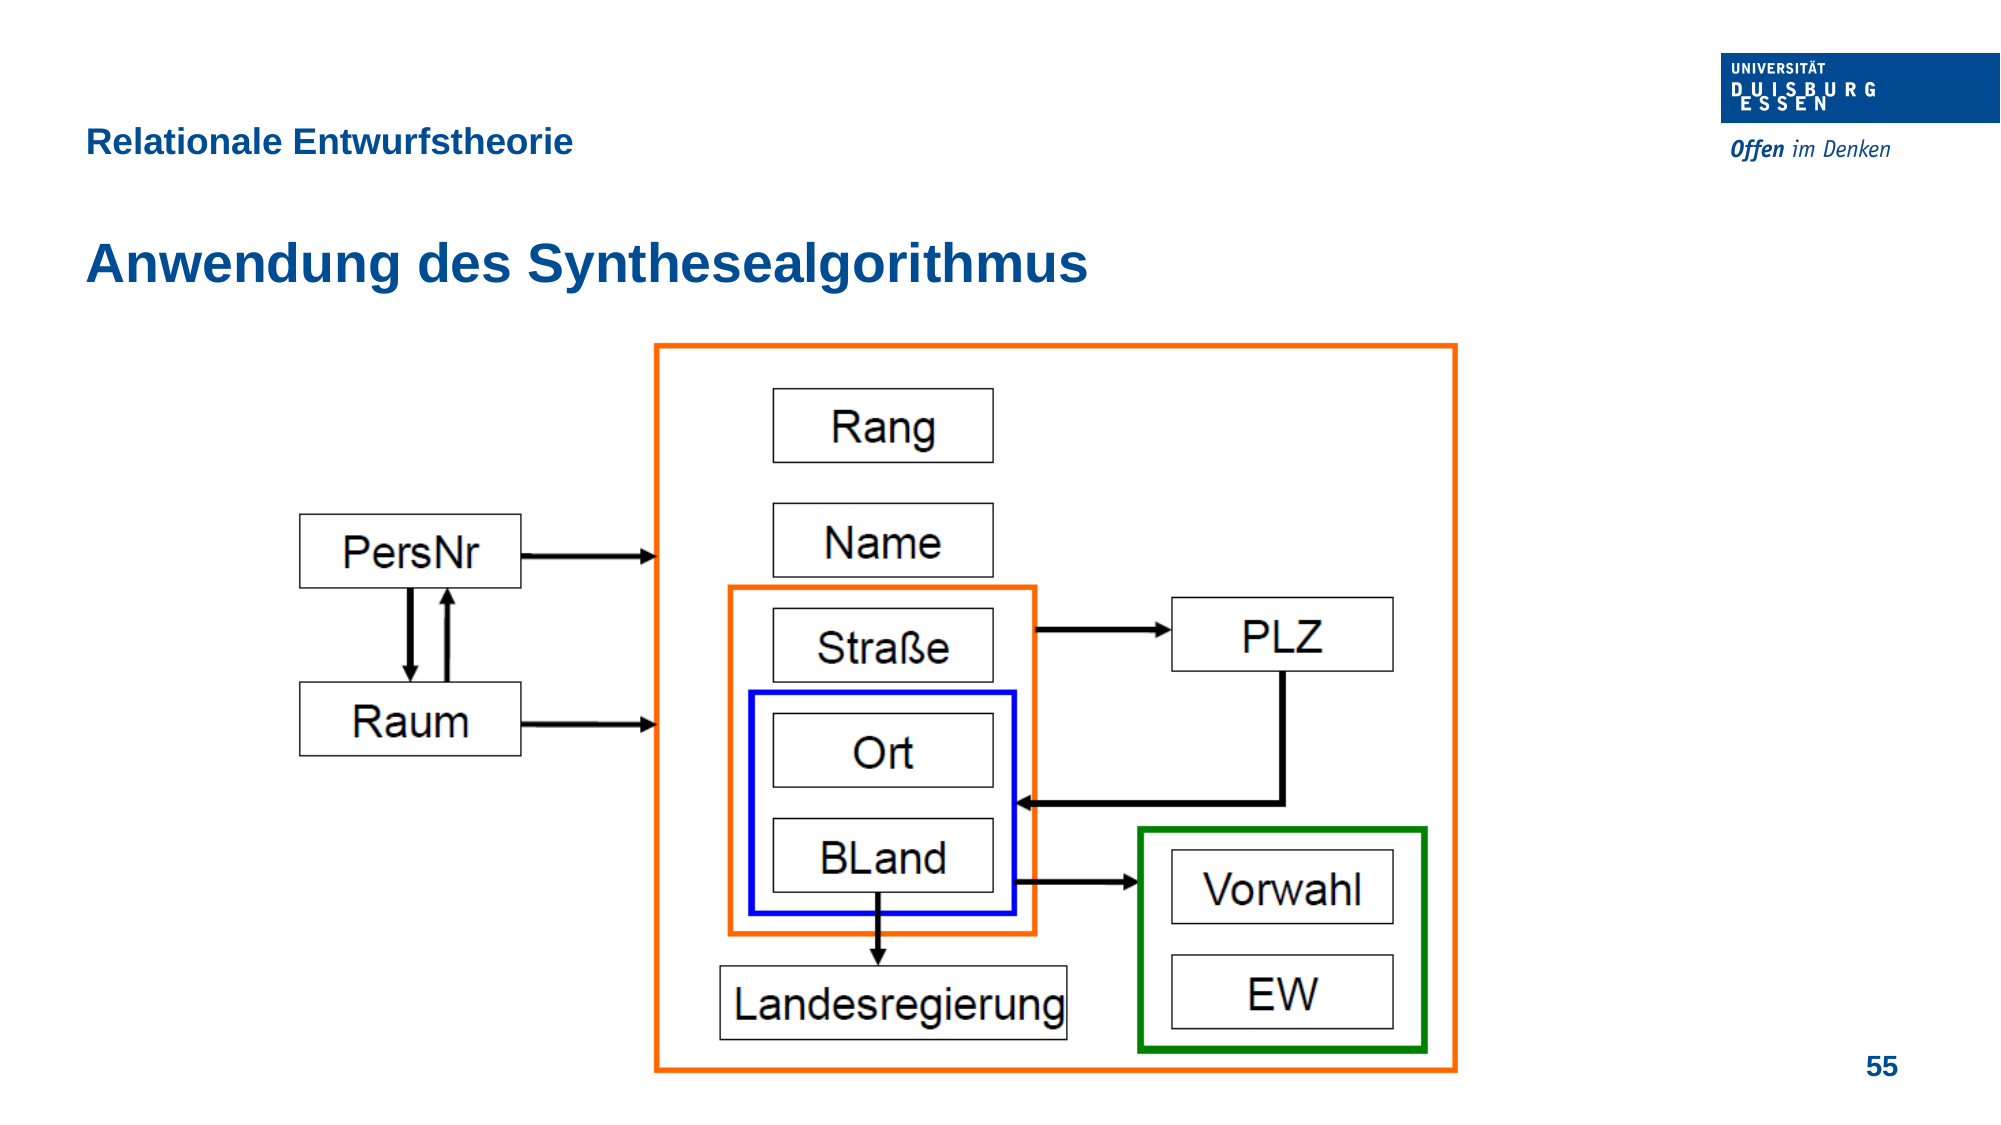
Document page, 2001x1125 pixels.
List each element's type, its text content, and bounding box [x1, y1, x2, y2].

list Relationale Entwurfstheorie [85, 122, 1694, 163]
picture [1721, 53, 2000, 162]
picture [286, 335, 1469, 1080]
slide_number 55 [1677, 1039, 1914, 1081]
list Anwendung des Synthesealgorithmus [85, 227, 1767, 303]
